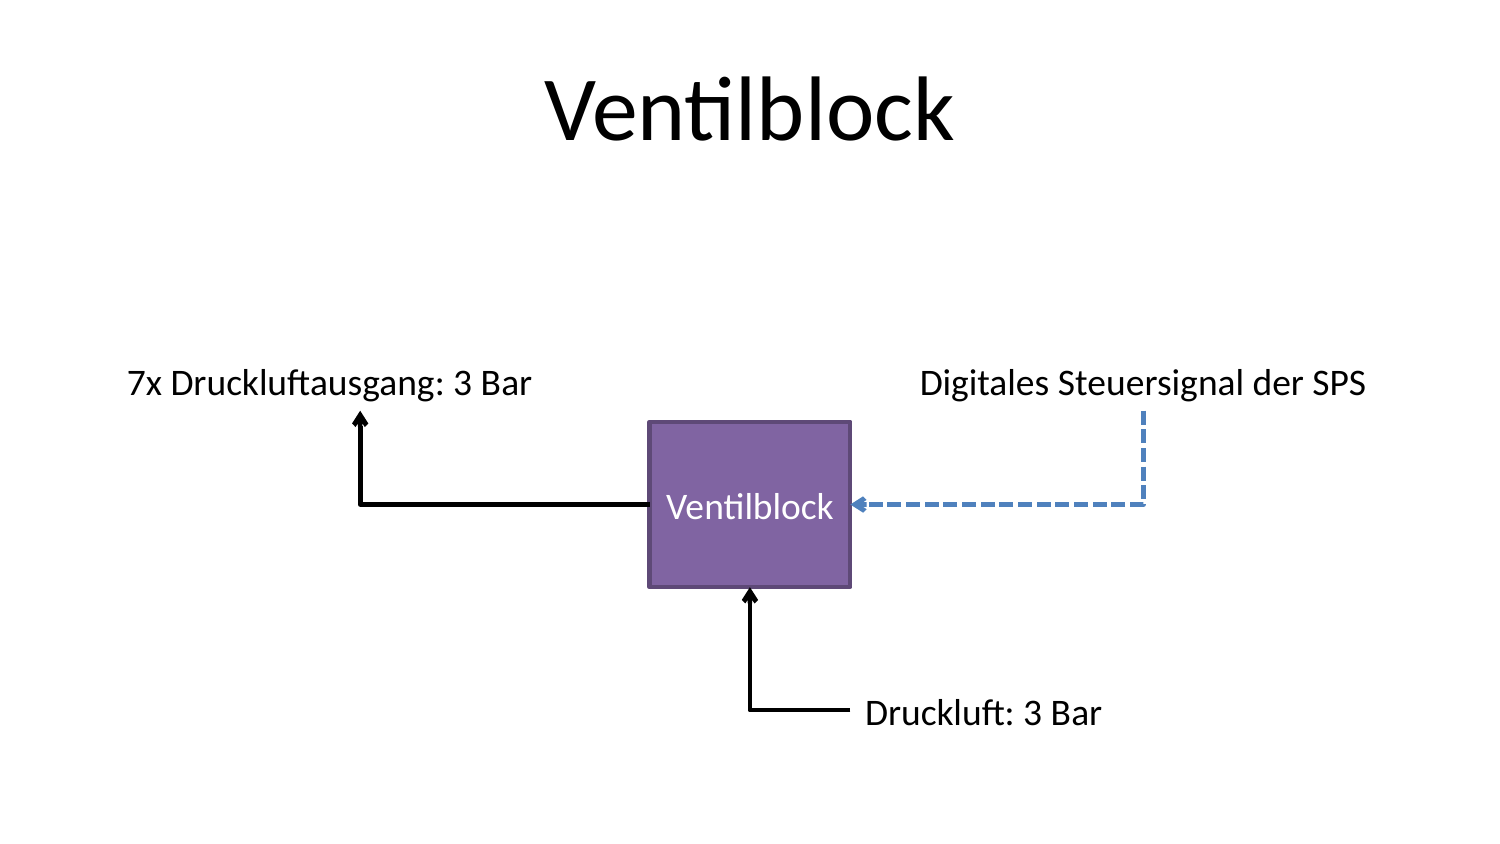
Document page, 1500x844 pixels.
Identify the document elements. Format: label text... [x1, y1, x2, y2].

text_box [359, 411, 650, 505]
text_box Druckluft: 3 Bar [850, 680, 1347, 740]
text_box Digitales Steuersignal der SPS [905, 350, 945, 411]
text_box Ventilblock [647, 420, 852, 589]
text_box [749, 586, 851, 711]
text_box Digitales Steuersignal der SPS [1049, 350, 1382, 411]
text_box 7x Druckluftausgang: 3 Bar [112, 350, 609, 411]
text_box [950, 311, 1044, 605]
title Ventilblock [75, 33, 1425, 175]
